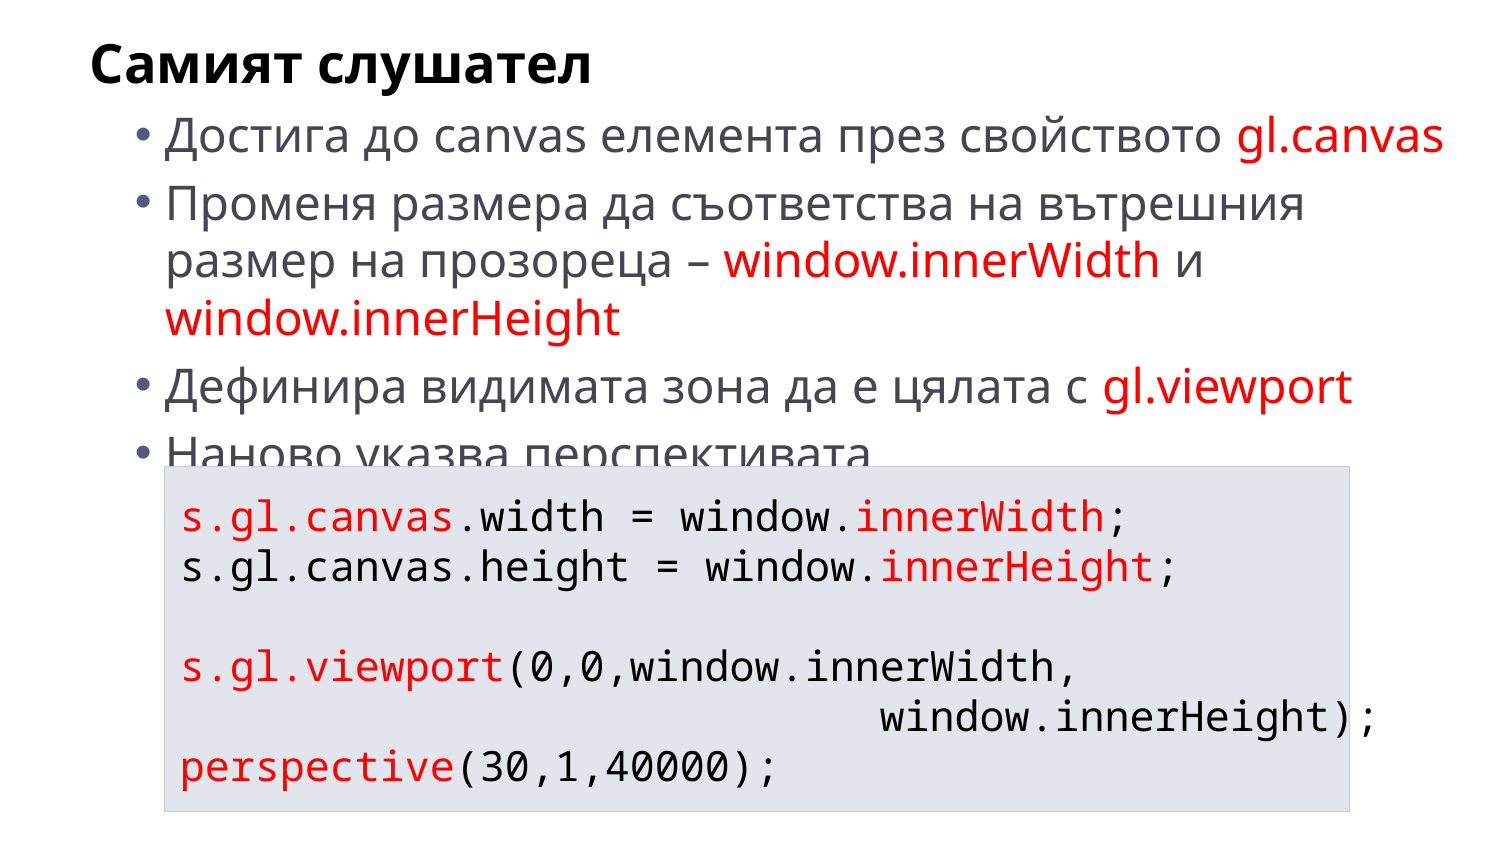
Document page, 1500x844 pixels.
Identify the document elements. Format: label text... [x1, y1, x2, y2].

text_box s.gl.canvas.width = window.innerWidth; s.gl.canvas.height = window.innerHeight; s.gl.viewport(0,0,window.innerWidth, window.innerHeight); perspective(30,1,40000); [164, 466, 1350, 812]
list Самият слушател Достига до canvas елемента през свойството gl.canvas Променя размерa да съответства на вътрешния размер на прозореца – window.innerWidth и window.innerHeight Дефинира видимата зона да е цялата с gl.viewport Наново указва перспективата [75, 21, 1475, 835]
